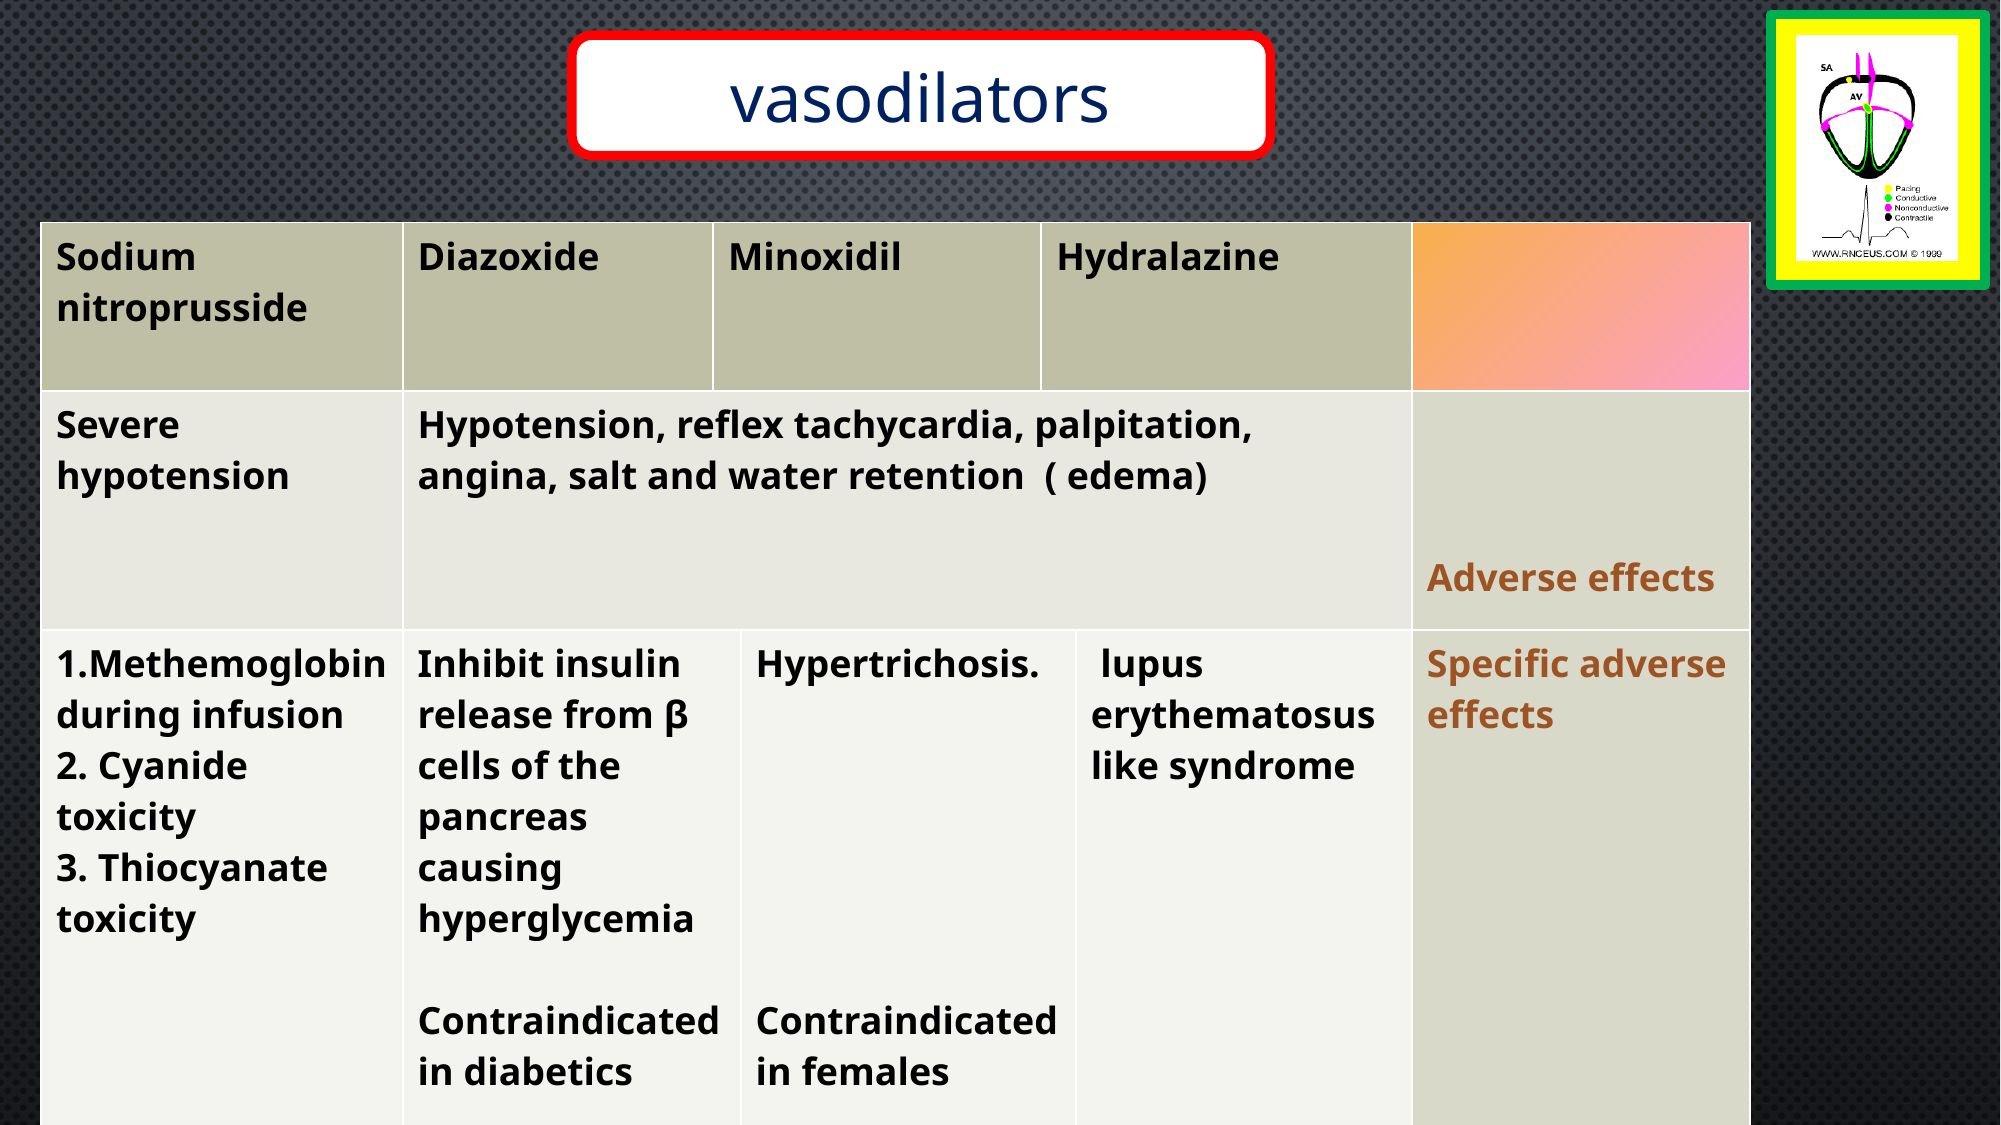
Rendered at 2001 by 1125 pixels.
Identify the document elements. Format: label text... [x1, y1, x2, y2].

table_header Diazoxide [404, 223, 712, 390]
table_header Sodium nitroprusside [42, 223, 402, 390]
table_header Hydralazine [1042, 223, 1411, 390]
table_cell Severe hypotension [42, 392, 402, 629]
table_cell Specific adverse effects [1413, 631, 1749, 1125]
table_header [1413, 223, 1749, 390]
table_cell 1.Methemoglobinduring infusion 2. Cyanide toxicity 3. Thiocyanate toxicity [42, 631, 402, 1125]
table_cell Hypertrichosis. Contraindicated in females [742, 631, 1075, 1125]
table_header Minoxidil [714, 223, 1040, 390]
table_cell Adverse effects [1413, 392, 1749, 629]
table_cell lupus erythematosus like syndrome [1077, 631, 1411, 1125]
text_box vasodilators [570, 33, 1272, 158]
text_box [1770, 13, 1987, 287]
table_cell Inhibit insulin release from β cells of the pancreas causing hyperglycemia Contraindicated in diabetics [404, 631, 740, 1125]
picture [1795, 35, 1959, 261]
table_cell Hypotension, reflex tachycardia, palpitation, angina, salt and water retention ( edema) [404, 392, 1411, 629]
